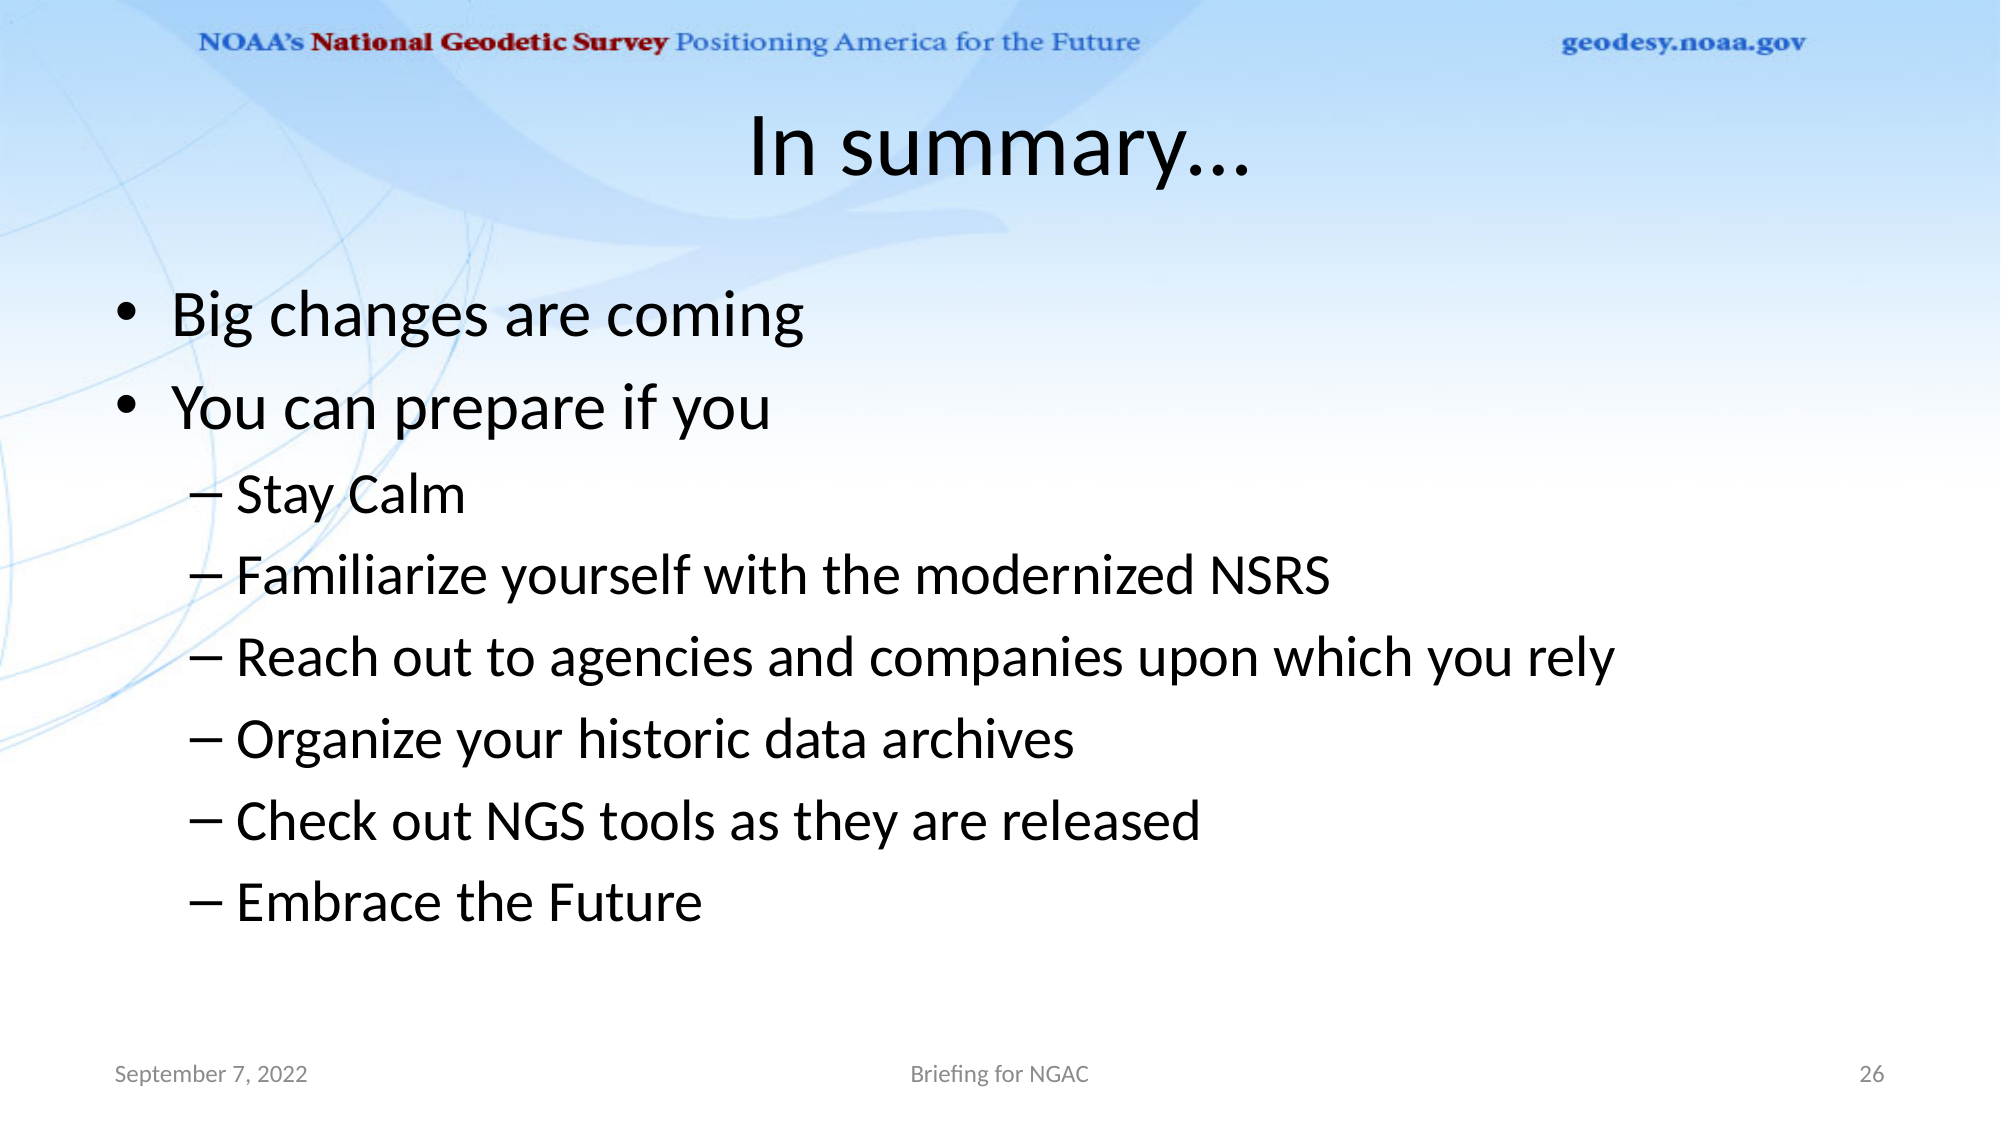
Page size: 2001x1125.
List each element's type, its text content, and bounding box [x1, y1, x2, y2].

picture [0, 0, 2001, 1125]
slide_number 26 [1433, 1042, 1900, 1103]
list Big changes are coming You can prepare if you Stay Calm Familiarize yourself with the modernized NSRS Reach out to agencies and companies upon which you rely Organize your historic data archives Check out NGS tools as they are released Embrace the Future [99, 262, 1900, 1005]
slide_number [99, 1042, 567, 1103]
title In summary… [99, 45, 1900, 233]
footer Briefing for NGAC [683, 1042, 1317, 1103]
